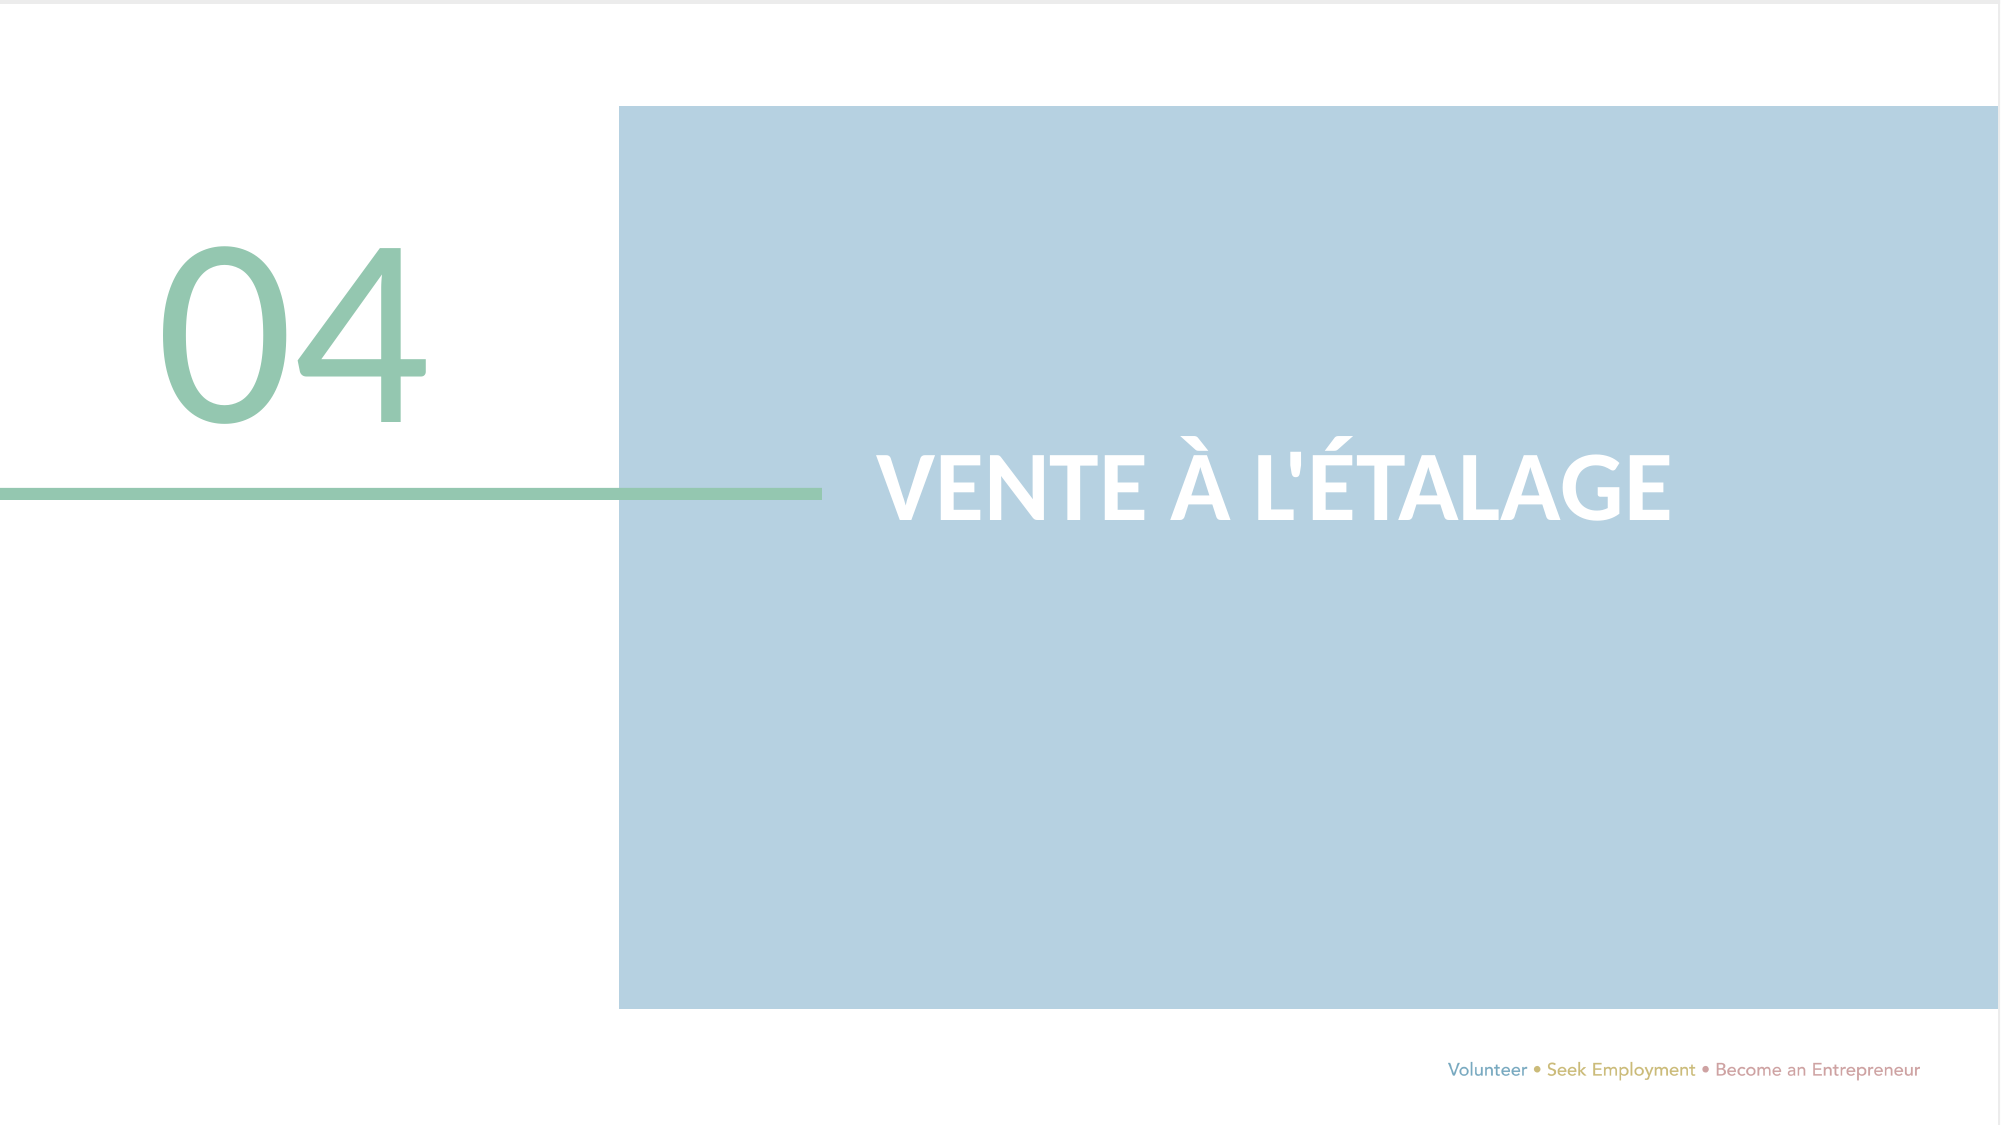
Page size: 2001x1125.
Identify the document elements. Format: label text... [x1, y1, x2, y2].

list VENTE À L'ÉTALAGE [861, 433, 1870, 791]
list 04 [141, 180, 481, 277]
picture [1418, 1046, 1971, 1103]
